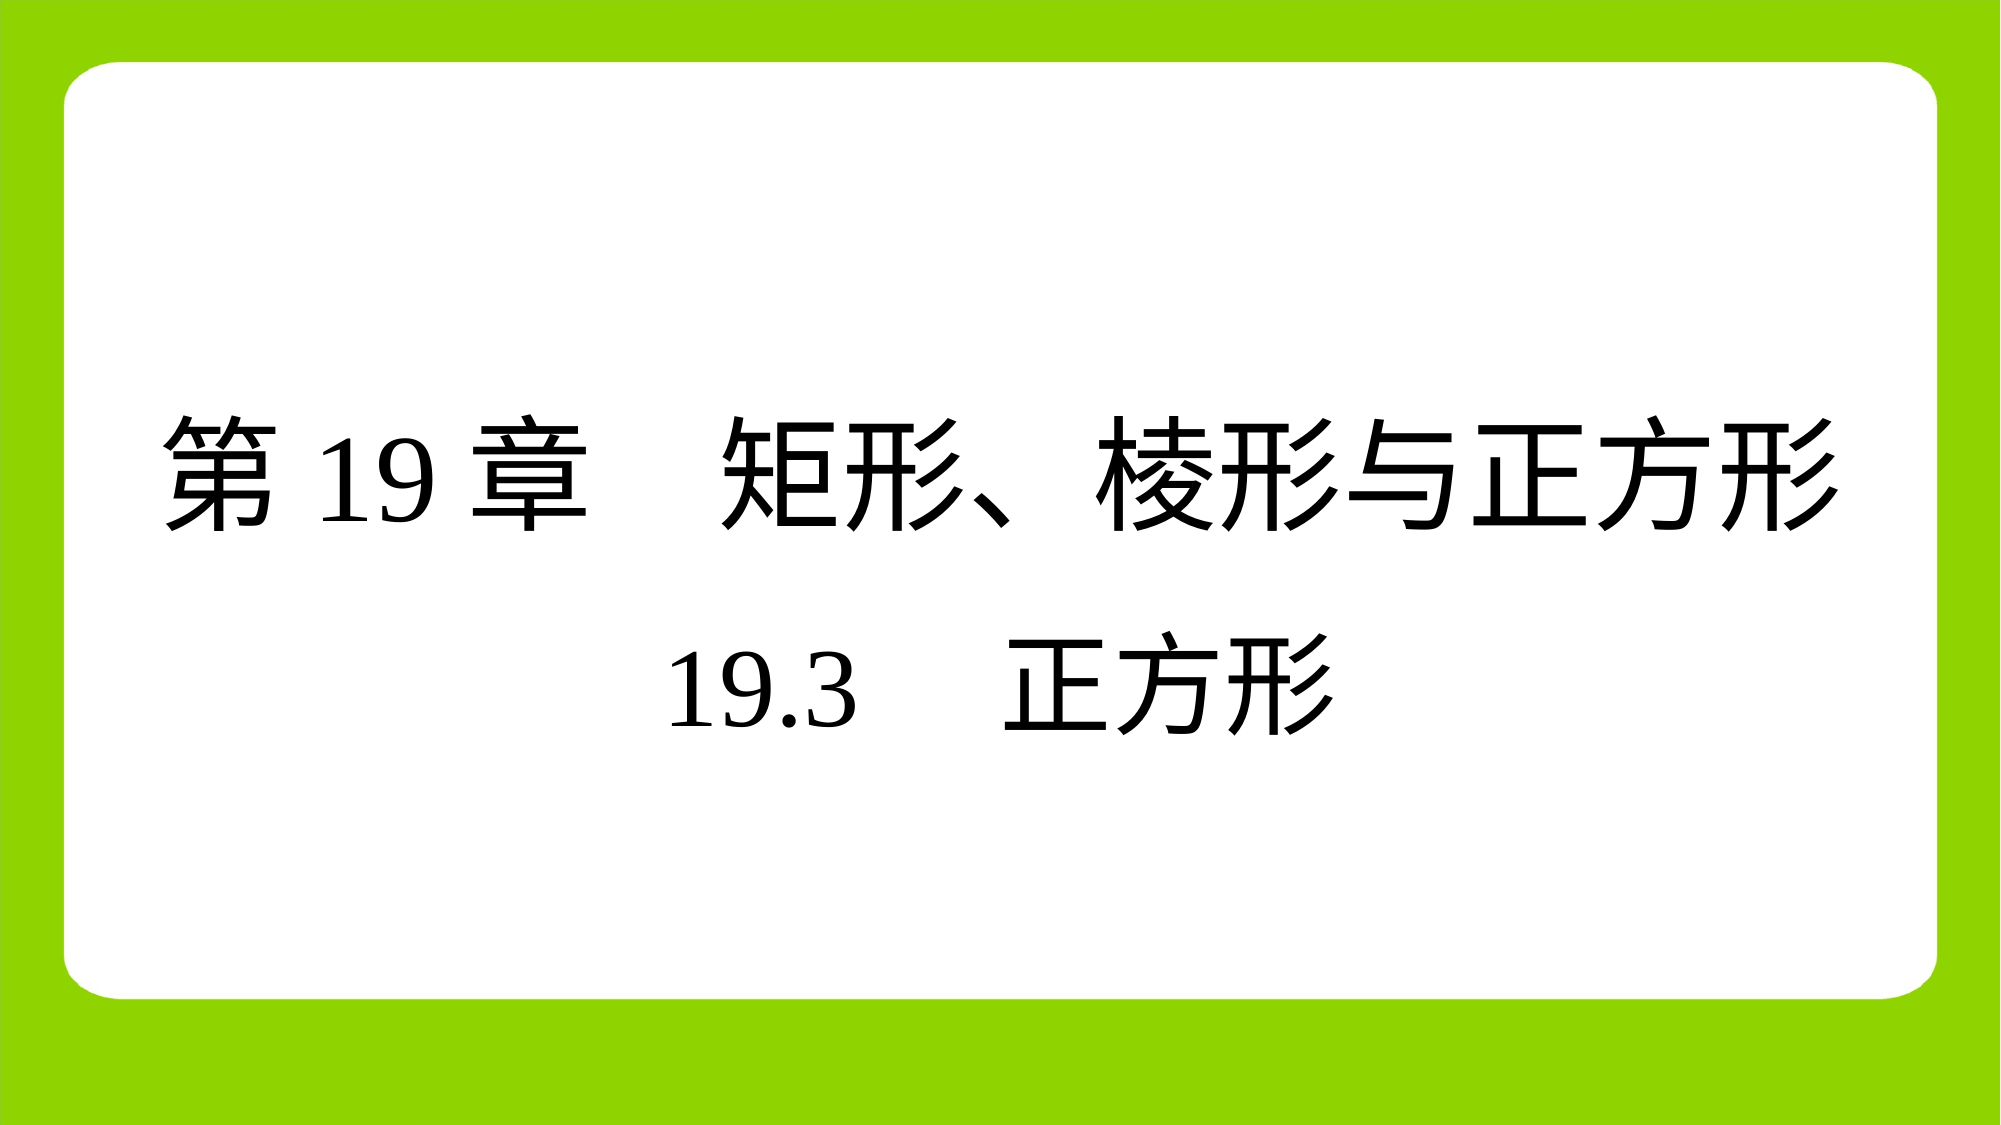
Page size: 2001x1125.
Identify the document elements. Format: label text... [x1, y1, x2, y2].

picture [0, 0, 2001, 1125]
text_box 第19章 矩形、棱形与正方形 19.3 正方形 [0, 314, 2000, 757]
